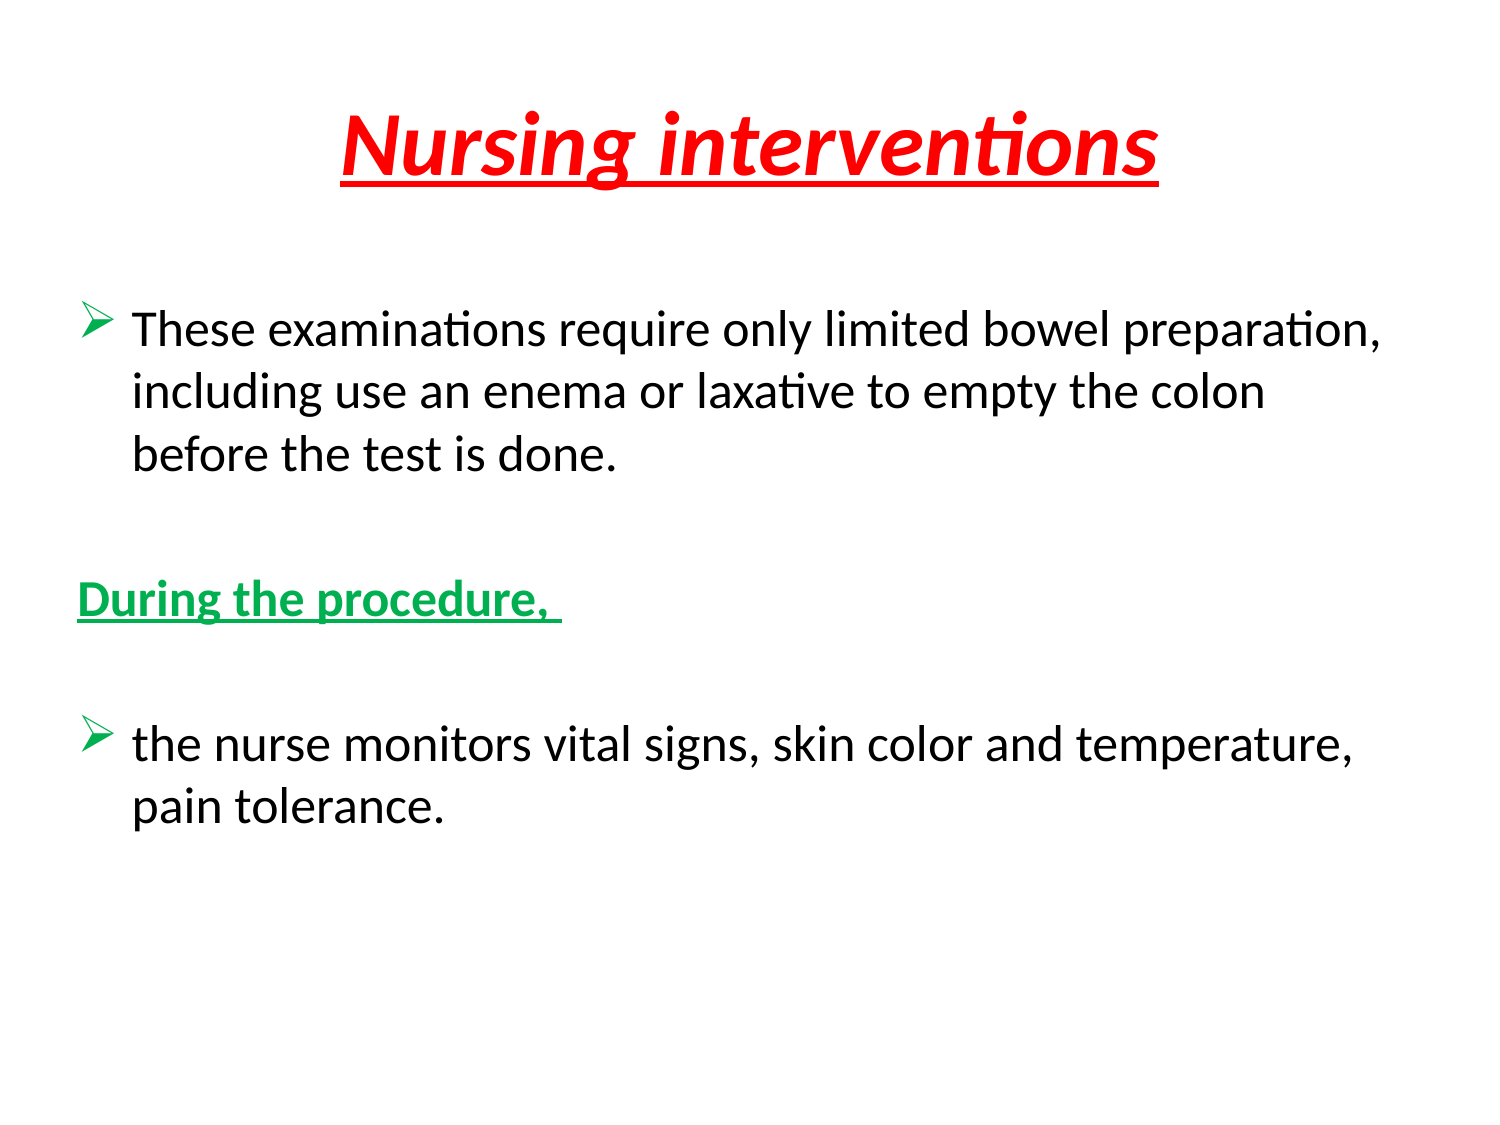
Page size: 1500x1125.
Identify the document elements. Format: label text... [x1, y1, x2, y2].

list These examinations require only limited bowel preparation, including use an enema or laxative to empty the colon before the test is done. During the procedure, the nurse monitors vital signs, skin color and temperature, pain tolerance. [62, 287, 1413, 963]
title Nursing interventions [75, 45, 1425, 233]
